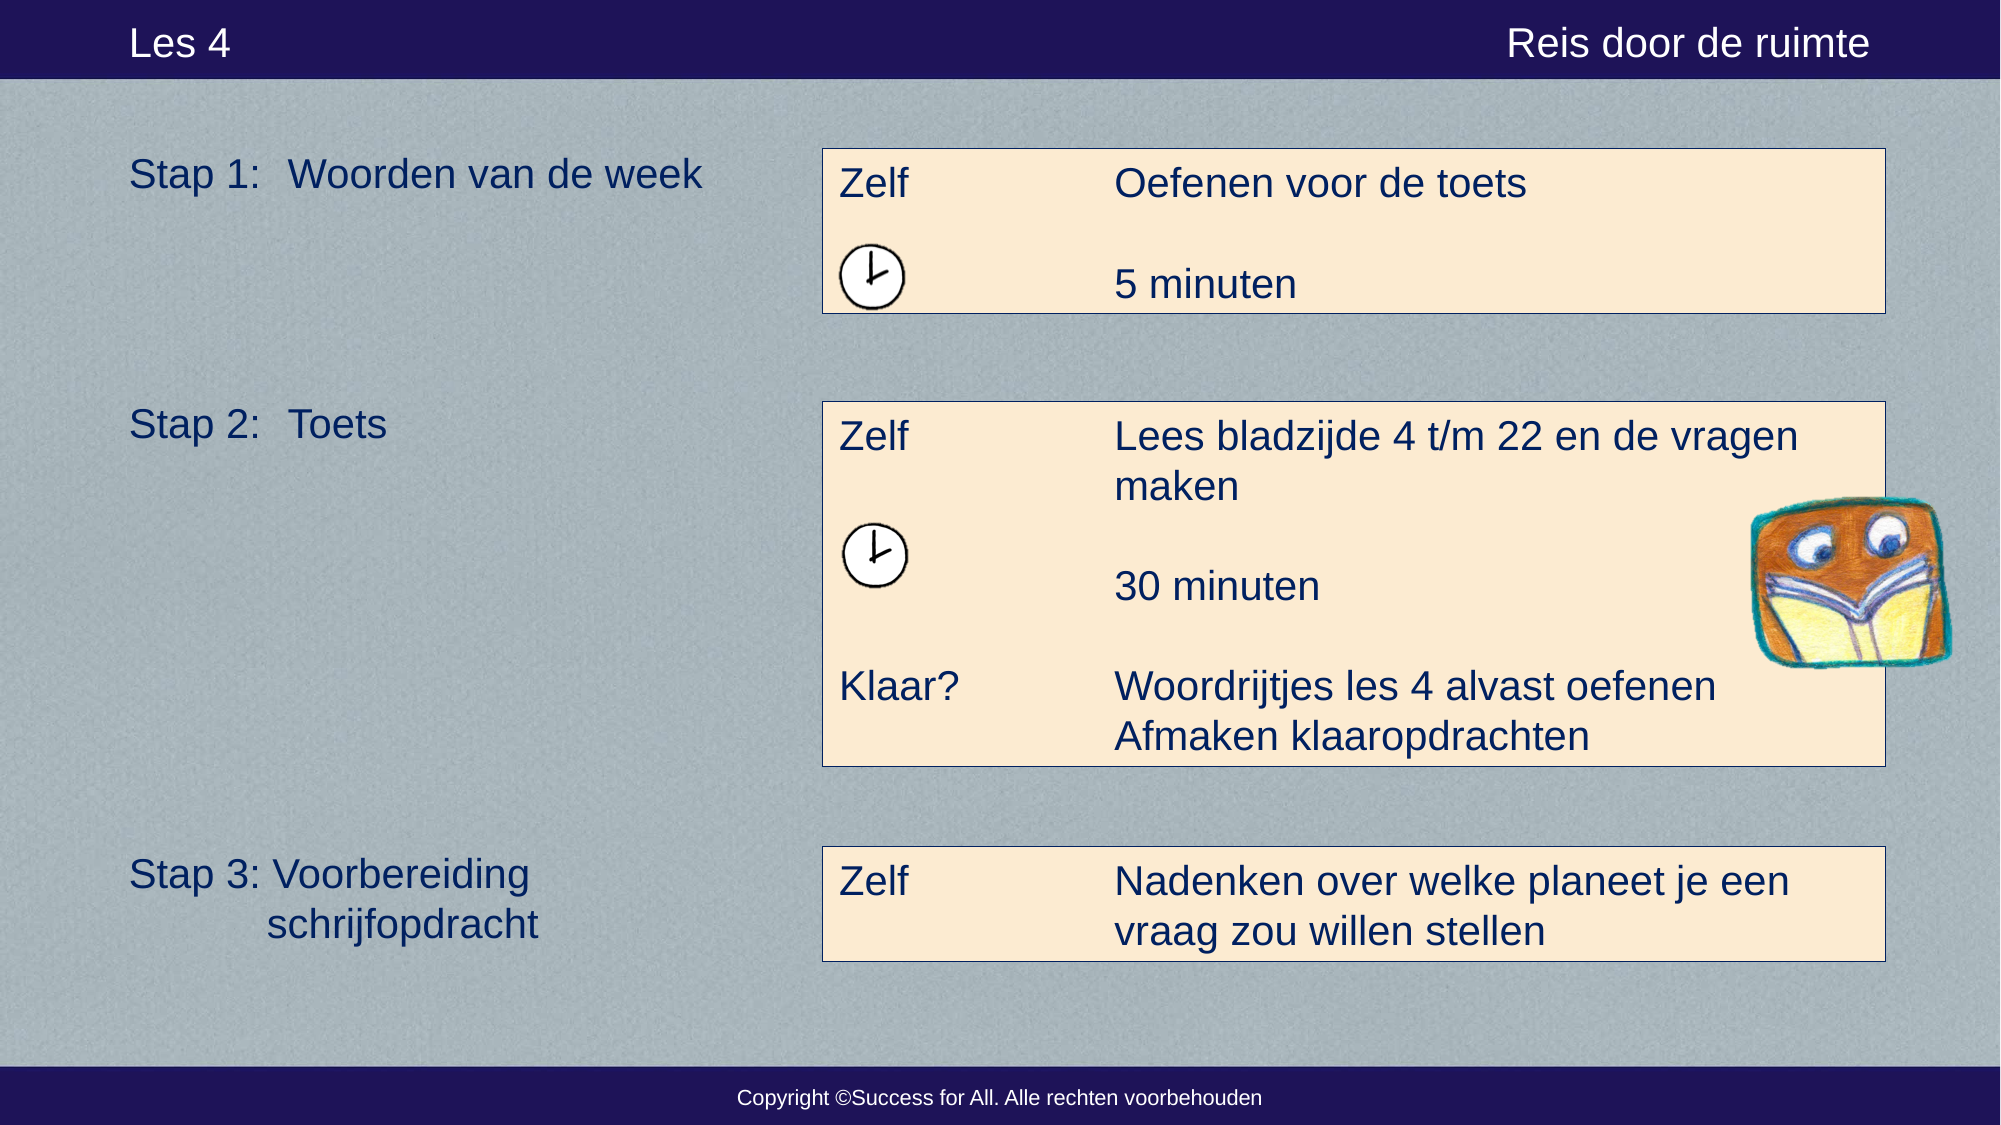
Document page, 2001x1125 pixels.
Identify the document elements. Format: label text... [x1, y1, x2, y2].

picture [0, 0, 2001, 1125]
text_box Reis door de ruimte [999, 8, 1886, 73]
text_box Zelf Nadenken over welke planeet je een vraag zou willen stellen [822, 846, 1886, 962]
text_box Les 4 [114, 8, 354, 73]
text_box Copyright ©Success for All. Alle rechten voorbehouden [0, 1076, 2000, 1125]
text_box Stap 1: Woorden van de week Stap 2: Toets Stap 3: Voorbereiding schrijfopdracht [114, 139, 907, 955]
text_box Zelf Lees bladzijde 4 t/m 22 en de vragen maken 30 minuten Klaar? Woordrijtjes les 4 alvast oefenen Afmaken klaaropdrachten [907, 401, 1886, 767]
text_box Zelf Oefenen voor de toets 5 minuten [907, 148, 1886, 314]
